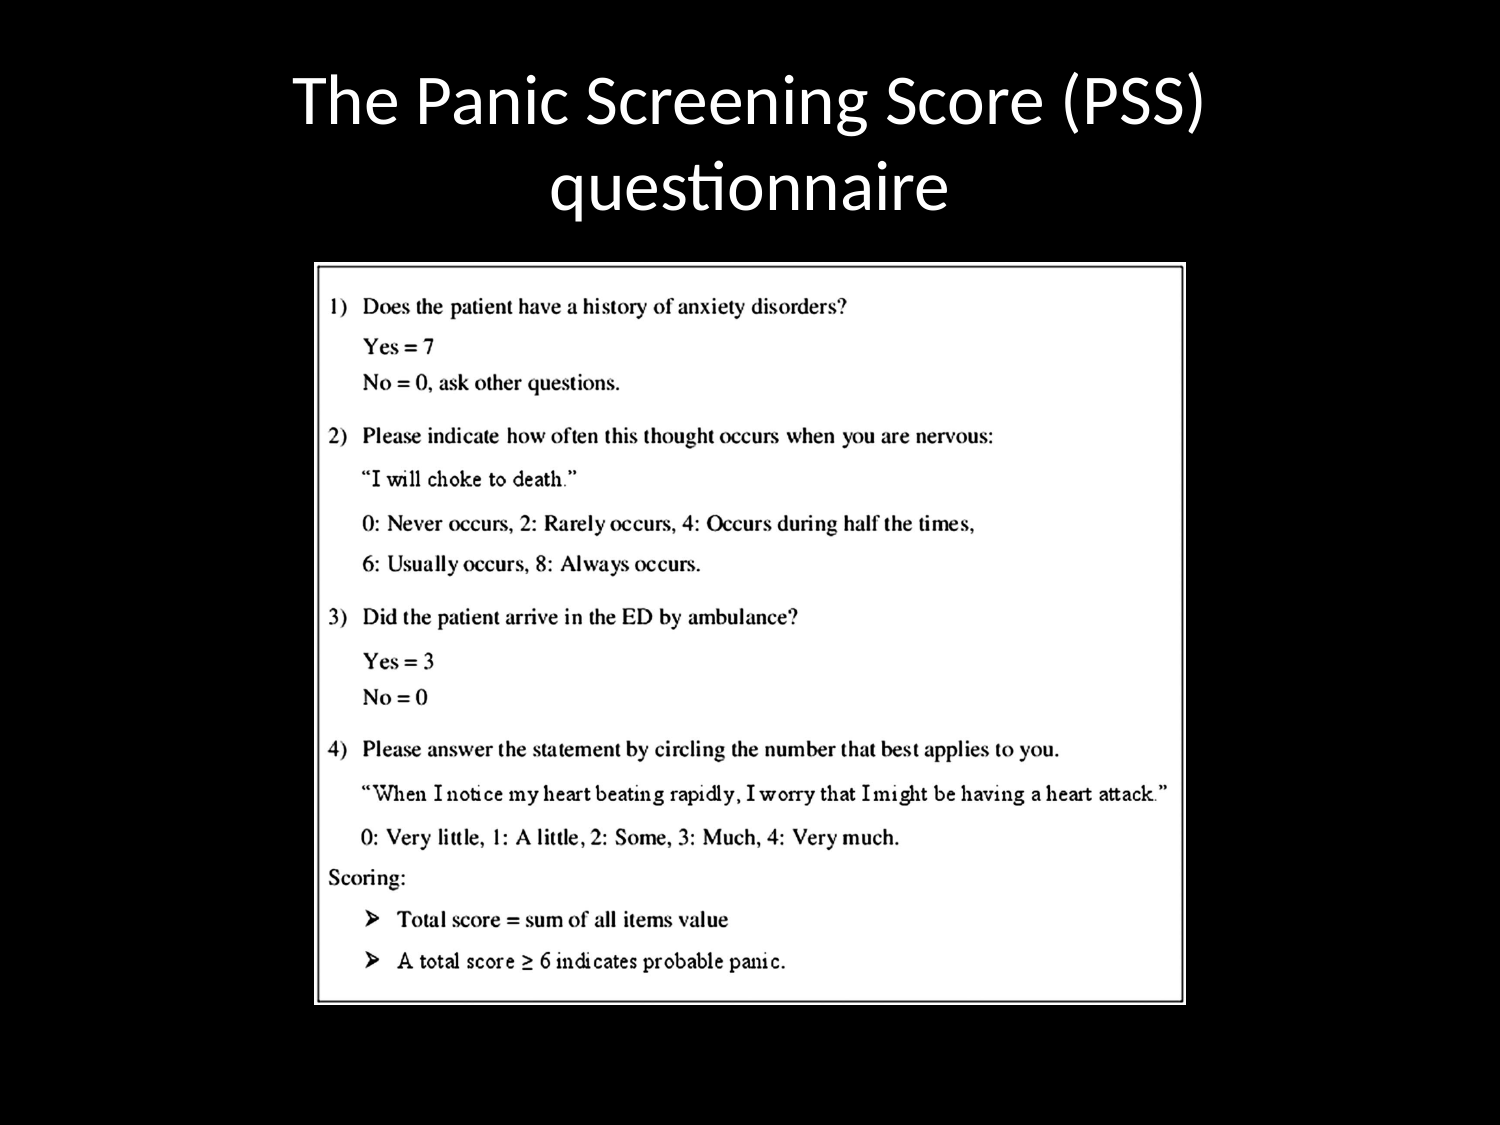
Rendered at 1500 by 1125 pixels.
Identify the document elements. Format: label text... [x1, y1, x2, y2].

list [314, 262, 1186, 1006]
title The Panic Screening Score (PSS) questionnaire [75, 45, 1425, 233]
